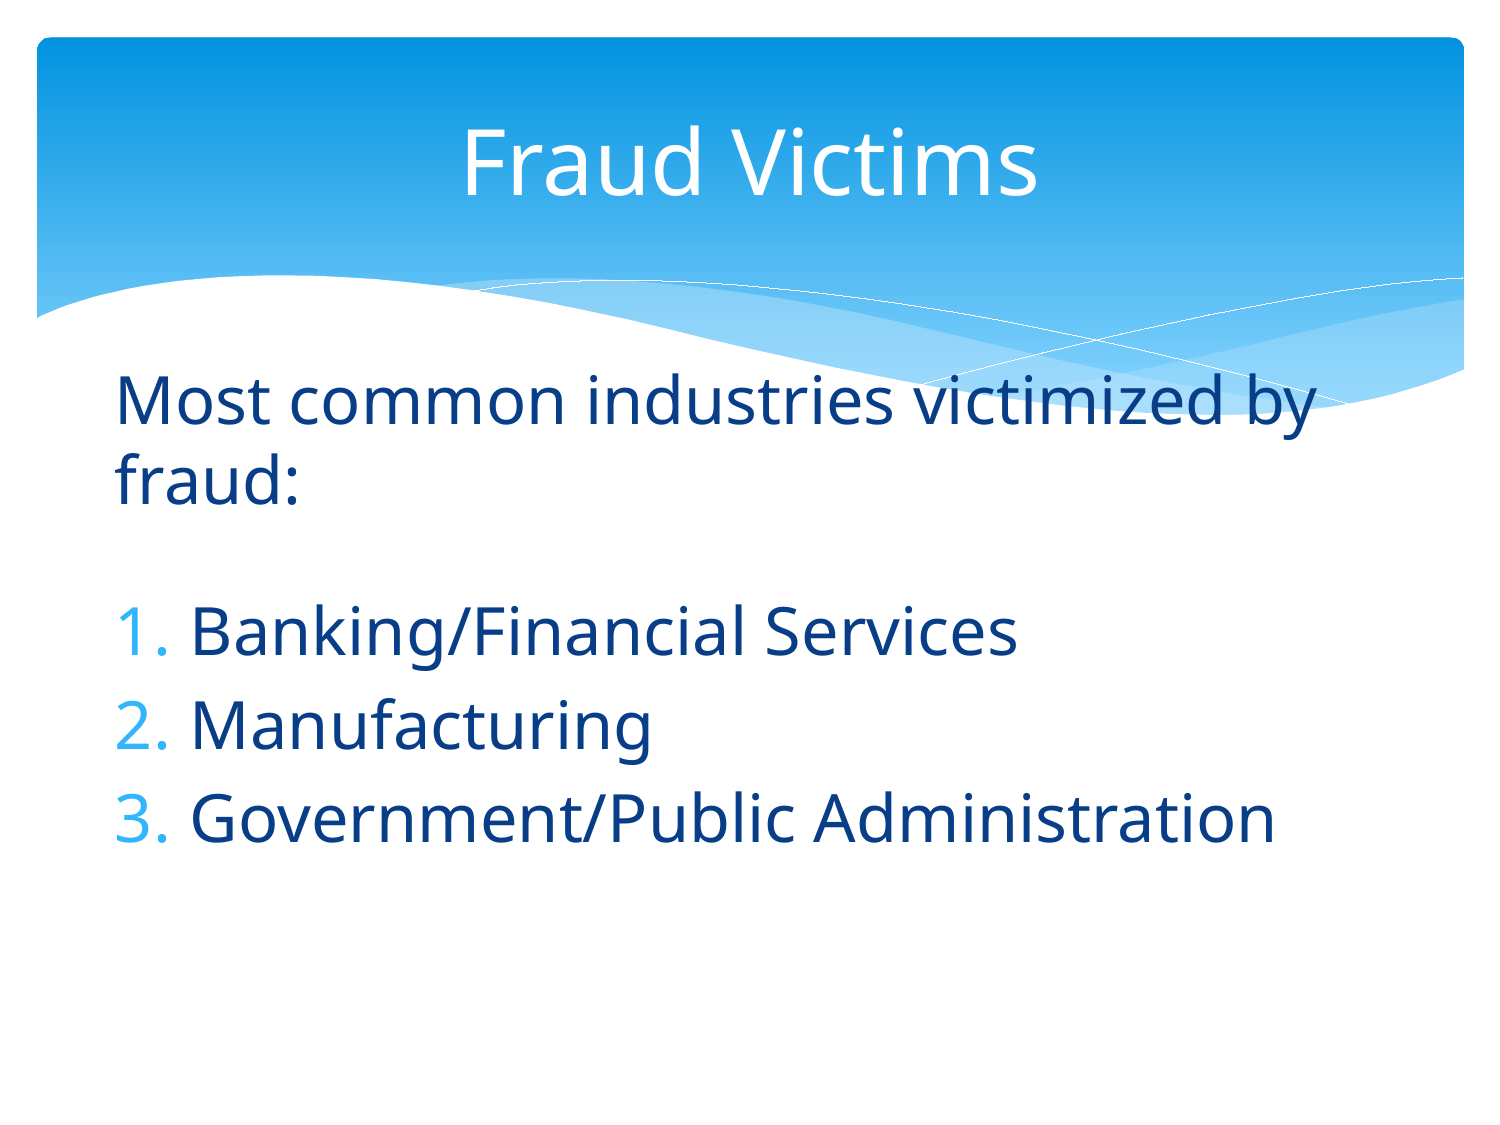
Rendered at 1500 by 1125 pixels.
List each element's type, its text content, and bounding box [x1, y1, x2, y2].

list Most common industries victimized by fraud: Banking/Financial Services Manufacturing Government/Public Administration [99, 350, 1425, 1005]
title Fraud Victims [75, 55, 1425, 261]
